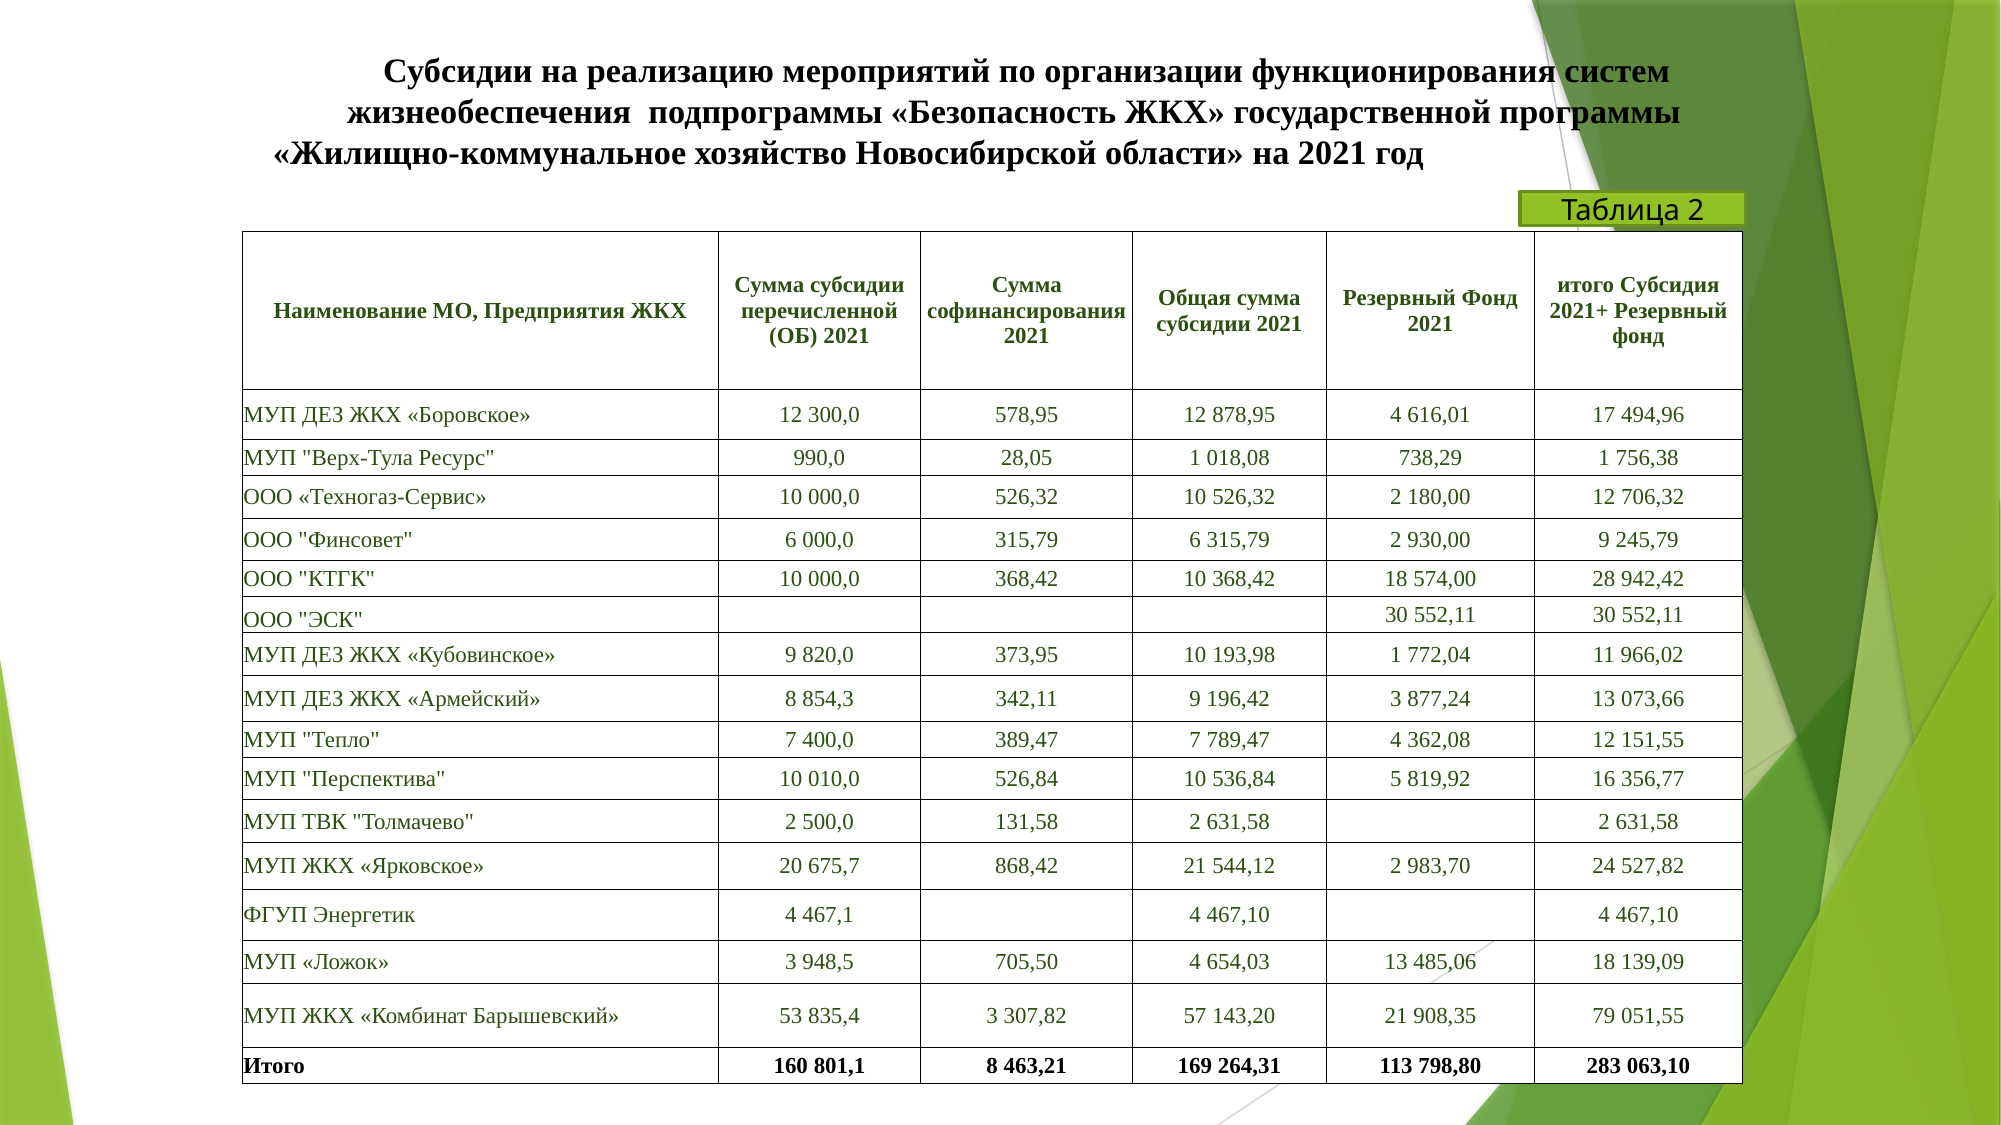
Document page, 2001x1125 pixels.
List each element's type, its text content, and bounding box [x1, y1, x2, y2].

table_cell 113 798,80 [1327, 1048, 1534, 1083]
table_cell 3 948,5 [719, 941, 920, 983]
table_cell 12 300,0 [719, 390, 920, 439]
table_cell 705,50 [921, 941, 1132, 983]
table_cell МУП ДЕЗ ЖКХ «Боровское» [243, 390, 718, 439]
table_cell 1 018,08 [1133, 440, 1326, 475]
table_cell 3 307,82 [921, 984, 1132, 1047]
table_cell 12 151,55 [1535, 722, 1742, 757]
table_cell 11 966,02 [1535, 633, 1742, 675]
table_cell 79 051,55 [1535, 984, 1742, 1047]
table_cell МУП ДЕЗ ЖКХ «Кубовинское» [243, 633, 718, 675]
table_cell 10 010,0 [719, 758, 920, 799]
table_header Наименование МО, Предприятия ЖКХ [243, 232, 718, 389]
table_cell 526,32 [921, 476, 1132, 518]
table_cell 18 574,00 [1327, 561, 1534, 596]
table_cell 160 801,1 [719, 1048, 920, 1083]
table_cell 21 544,12 [1133, 843, 1326, 889]
table_cell 17 494,96 [1535, 390, 1742, 439]
table_cell [921, 890, 1132, 940]
table_cell 3 877,24 [1327, 676, 1534, 721]
table_cell ФГУП Энергетик [243, 890, 718, 940]
table_cell 4 362,08 [1327, 722, 1534, 757]
table_cell 8 463,21 [921, 1048, 1132, 1083]
table_cell 9 196,42 [1133, 676, 1326, 721]
table_cell 526,84 [921, 758, 1132, 799]
table_cell 2 631,58 [1535, 800, 1742, 842]
table_cell 4 467,10 [1535, 890, 1742, 940]
table_cell 9 245,79 [1535, 519, 1742, 560]
table_cell 10 193,98 [1133, 633, 1326, 675]
table_cell [1327, 800, 1534, 842]
table_header Резервный Фонд 2021 [1327, 232, 1534, 389]
table_cell [1327, 890, 1534, 940]
table_cell 30 552,11 [1327, 597, 1534, 632]
table_cell 6 315,79 [1133, 519, 1326, 560]
table_cell МУП "Верх-Тула Ресурс" [243, 440, 718, 475]
table_cell 5 819,92 [1327, 758, 1534, 799]
table_cell 738,29 [1327, 440, 1534, 475]
table_cell 21 908,35 [1327, 984, 1534, 1047]
table_cell 4 467,10 [1133, 890, 1326, 940]
table_cell [1133, 597, 1326, 632]
table_cell 4 467,1 [719, 890, 920, 940]
table_cell 2 180,00 [1327, 476, 1534, 518]
table_cell МУП ТВК "Толмачево" [243, 800, 718, 842]
table_cell 57 143,20 [1133, 984, 1326, 1047]
table_cell 342,11 [921, 676, 1132, 721]
table_cell 868,42 [921, 843, 1132, 889]
table_cell 28,05 [921, 440, 1132, 475]
table_cell 12 706,32 [1535, 476, 1742, 518]
table_cell 283 063,10 [1535, 1048, 1742, 1083]
text_box Таблица 2 [1518, 190, 1747, 227]
table_cell 1 772,04 [1327, 633, 1534, 675]
table_cell 7 789,47 [1133, 722, 1326, 757]
table_cell МУП "Перспектива" [243, 758, 718, 799]
table_cell 24 527,82 [1535, 843, 1742, 889]
table_cell 20 675,7 [719, 843, 920, 889]
table_cell 18 139,09 [1535, 941, 1742, 983]
table_header Сумма софинансирования 2021 [921, 232, 1132, 389]
table_cell 10 000,0 [719, 561, 920, 596]
table_header Общая сумма субсидии 2021 [1133, 232, 1326, 389]
table_cell 13 485,06 [1327, 941, 1534, 983]
table_cell [921, 597, 1132, 632]
table_cell 131,58 [921, 800, 1132, 842]
table_cell 2 631,58 [1133, 800, 1326, 842]
table_cell 30 552,11 [1535, 597, 1742, 632]
table_cell 16 356,77 [1535, 758, 1742, 799]
table_cell 990,0 [719, 440, 920, 475]
table_cell МУП ДЕЗ ЖКХ «Армейский» [243, 676, 718, 721]
table_cell 2 983,70 [1327, 843, 1534, 889]
table_cell 2 500,0 [719, 800, 920, 842]
table_cell МУП ЖКХ «Комбинат Барышевский» [243, 984, 718, 1047]
table_cell МУП «Ложок» [243, 941, 718, 983]
table_cell 28 942,42 [1535, 561, 1742, 596]
table_cell 389,47 [921, 722, 1132, 757]
table_cell МУП ЖКХ «Ярковское» [243, 843, 718, 889]
table_cell МУП "Тепло" [243, 722, 718, 757]
table_cell 7 400,0 [719, 722, 920, 757]
table_cell 10 526,32 [1133, 476, 1326, 518]
table_cell ООО "Финсовет" [243, 519, 718, 560]
table_cell 13 073,66 [1535, 676, 1742, 721]
table_cell 53 835,4 [719, 984, 920, 1047]
table_cell 10 000,0 [719, 476, 920, 518]
table_cell 1 756,38 [1535, 440, 1742, 475]
table_cell 8 854,3 [719, 676, 920, 721]
table_cell 6 000,0 [719, 519, 920, 560]
table_cell 12 878,95 [1133, 390, 1326, 439]
table_cell [719, 597, 920, 632]
table_cell 578,95 [921, 390, 1132, 439]
table_cell 10 536,84 [1133, 758, 1326, 799]
table_cell 10 368,42 [1133, 561, 1326, 596]
table_cell 2 930,00 [1327, 519, 1534, 560]
table_cell 169 264,31 [1133, 1048, 1326, 1083]
title Субсидии на реализацию мероприятий по организации функционирования систем жизнеобеспечения подпрограммы «Безопасность ЖКХ» государственной программы «Жилищно-коммунальное хозяйство Новосибирской области» на 2021 год [254, 0, 1775, 262]
table_header итого Субсидия 2021+ Резервный фонд [1535, 232, 1742, 389]
table_cell 315,79 [921, 519, 1132, 560]
table_cell ООО "КТГК" [243, 561, 718, 596]
table_cell ООО "ЭСК" [243, 597, 718, 632]
table_cell 4 654,03 [1133, 941, 1326, 983]
table_cell Итого [243, 1048, 718, 1083]
table_cell 373,95 [921, 633, 1132, 675]
table_cell 4 616,01 [1327, 390, 1534, 439]
table_cell 368,42 [921, 561, 1132, 596]
table_header Сумма субсидии перечисленной (ОБ) 2021 [719, 232, 920, 389]
table_cell ООО «Техногаз-Сервис» [243, 476, 718, 518]
table_cell 9 820,0 [719, 633, 920, 675]
